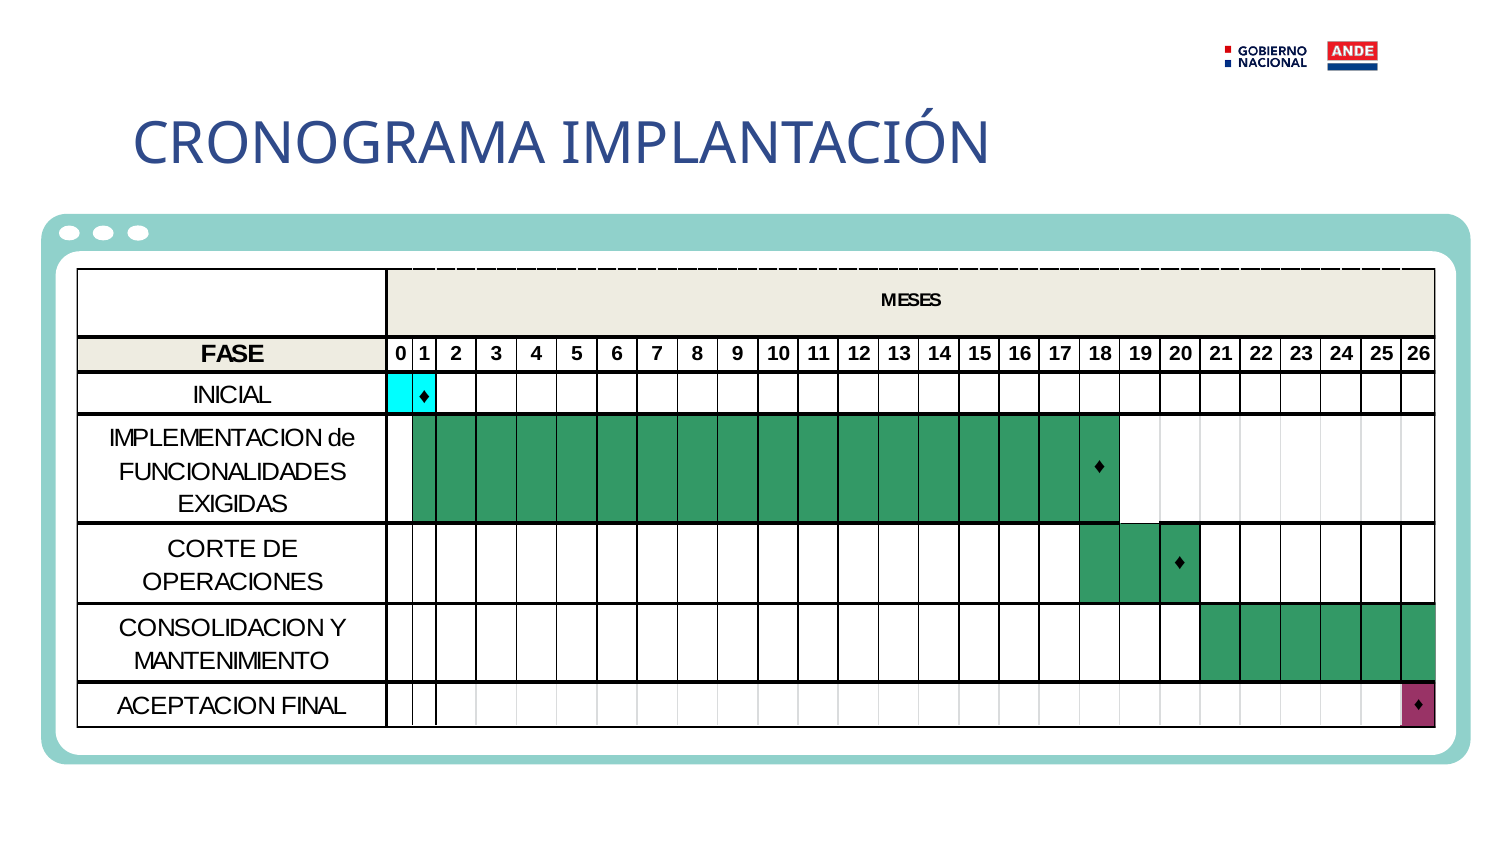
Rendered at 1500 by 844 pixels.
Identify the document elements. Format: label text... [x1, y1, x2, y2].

title CRONOGRAMA IMPLANTACIÓN [117, 90, 1383, 167]
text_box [41, 213, 1471, 765]
picture [76, 268, 1438, 730]
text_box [1222, 28, 1378, 80]
